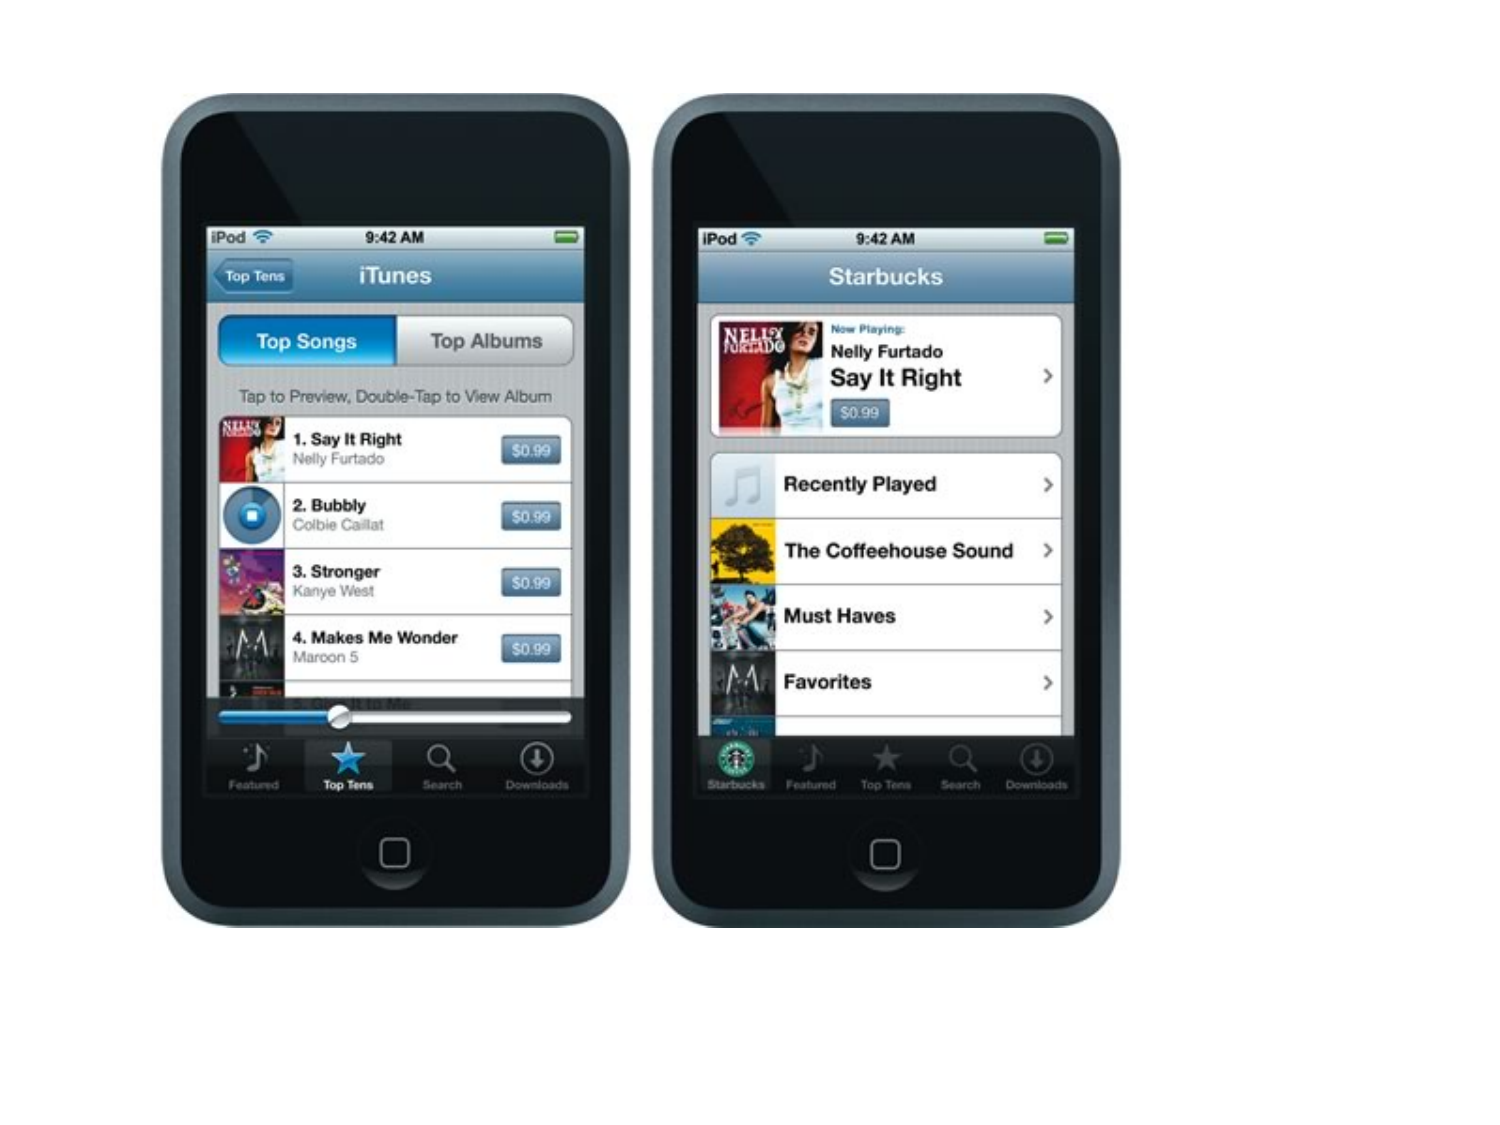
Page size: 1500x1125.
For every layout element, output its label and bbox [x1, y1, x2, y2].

picture [152, 93, 1130, 928]
